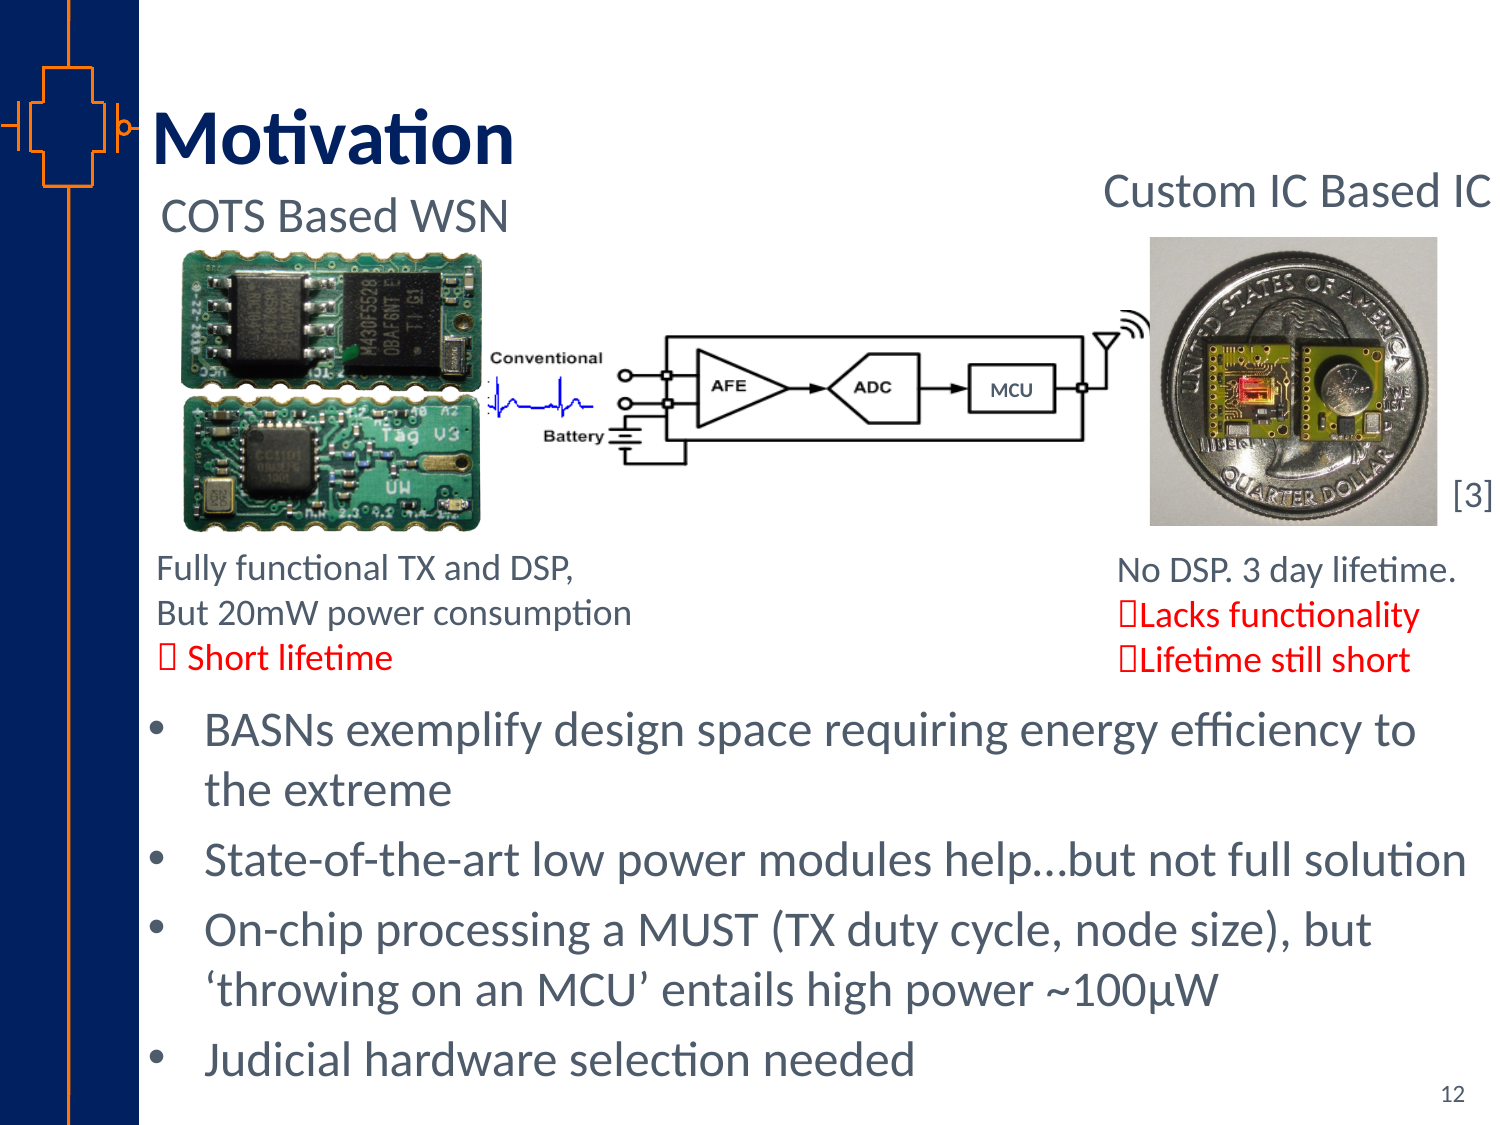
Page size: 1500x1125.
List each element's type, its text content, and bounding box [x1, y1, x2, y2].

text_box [660, 309, 1075, 471]
text_box BASNs exemplify design space requiring energy efficiency to the extreme State-of-the-art low power modules help…but not full solution On-chip processing a MUST (TX duty cycle, node size), but ‘throwing on an MCU’ entails high power ~100µW Judicial hardware selection needed [132, 689, 1500, 1125]
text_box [1086, 149, 1500, 690]
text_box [131, 174, 659, 687]
title Motivation [136, 0, 1500, 188]
slide_number 12 [1425, 1062, 1488, 1123]
